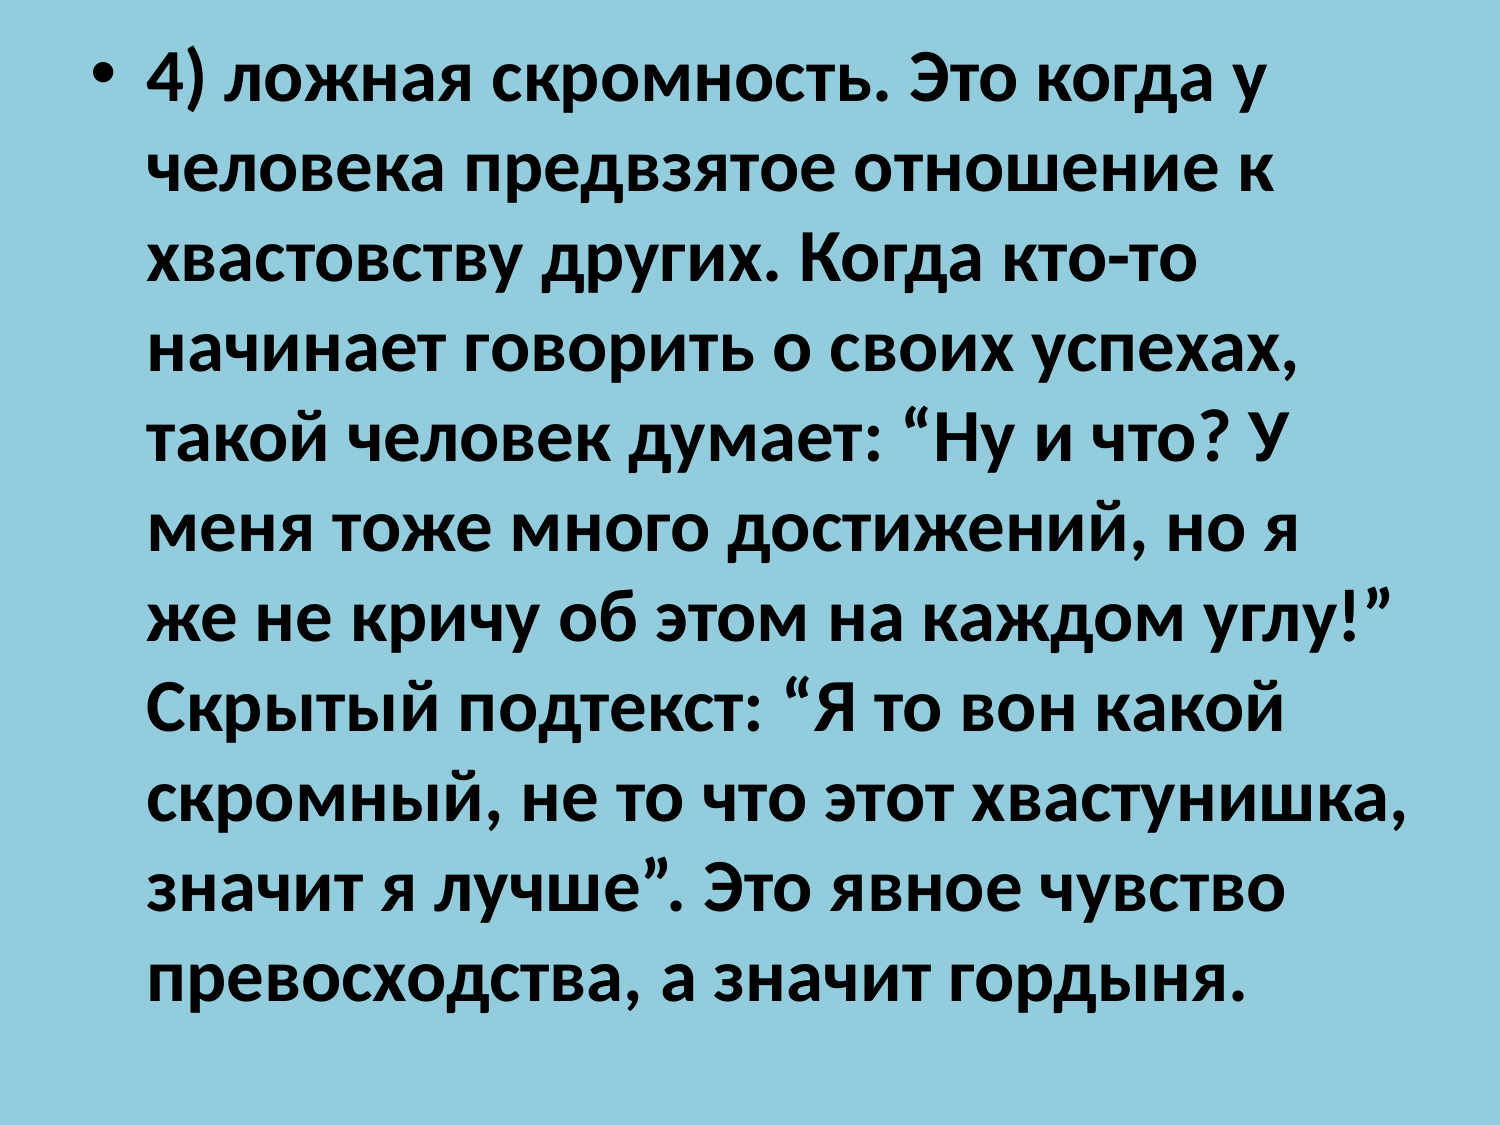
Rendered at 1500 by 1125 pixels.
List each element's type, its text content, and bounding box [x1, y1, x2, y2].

list 4) ложная скромность. Это когда у человека предвзятое отношение к хвастовству других. Когда кто-то начинает говорить о своих успехах, такой человек думает: “Ну и что? У меня тоже много достижений, но я же не кричу об этом на каждом углу!” Скрытый подтекст: “Я то вон какой скромный, не то что этот хвастунишка, значит я лучше”. Это явное чувство превосходства, а значит гордыня. [75, 19, 1425, 1005]
